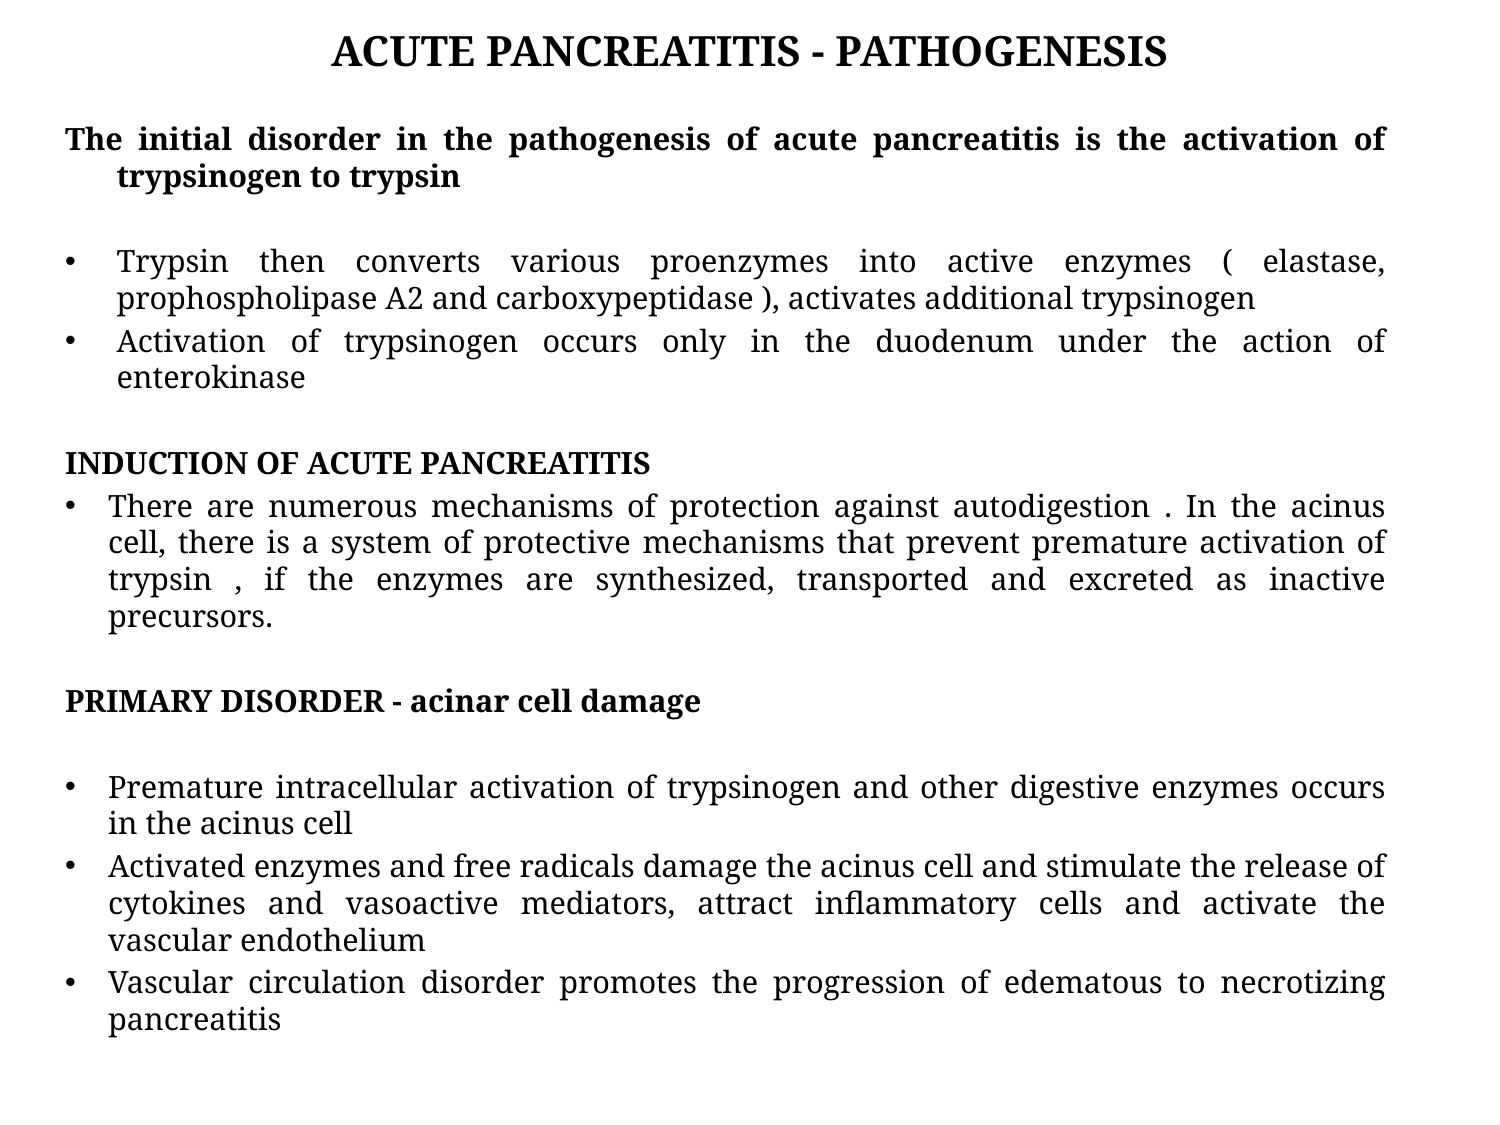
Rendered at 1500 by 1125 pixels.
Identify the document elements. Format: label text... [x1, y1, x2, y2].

list The initial disorder in the pathogenesis of acute pancreatitis is the activation of trypsinogen to trypsin Trypsin then converts various proenzymes into active enzymes ( elastase, prophospholipase A2 and carboxypeptidase ), activates additional trypsinogen Activation of trypsinogen occurs only in the duodenum under the action of enterokinase INDUCTION OF ACUTE PANCREATITIS There are numerous mechanisms of protection against autodigestion . In the acinus cell, there is a system of protective mechanisms that prevent premature activation of trypsin , if the enzymes are synthesized, transported and excreted as inactive precursors. PRIMARY DISORDER - acinar cell damage Premature intracellular activation of trypsinogen and other digestive enzymes occurs in the acinus cell Activated enzymes and free radicals damage the acinus cell and stimulate the release of cytokines and vasoactive mediators, attract inflammatory cells and activate the vascular endothelium Vascular circulation disorder promotes the progression of edematous to necrotizing pancreatitis [50, 112, 1400, 1050]
title ACUTE PANCREATITIS - PATHOGENESIS [0, 0, 1500, 100]
